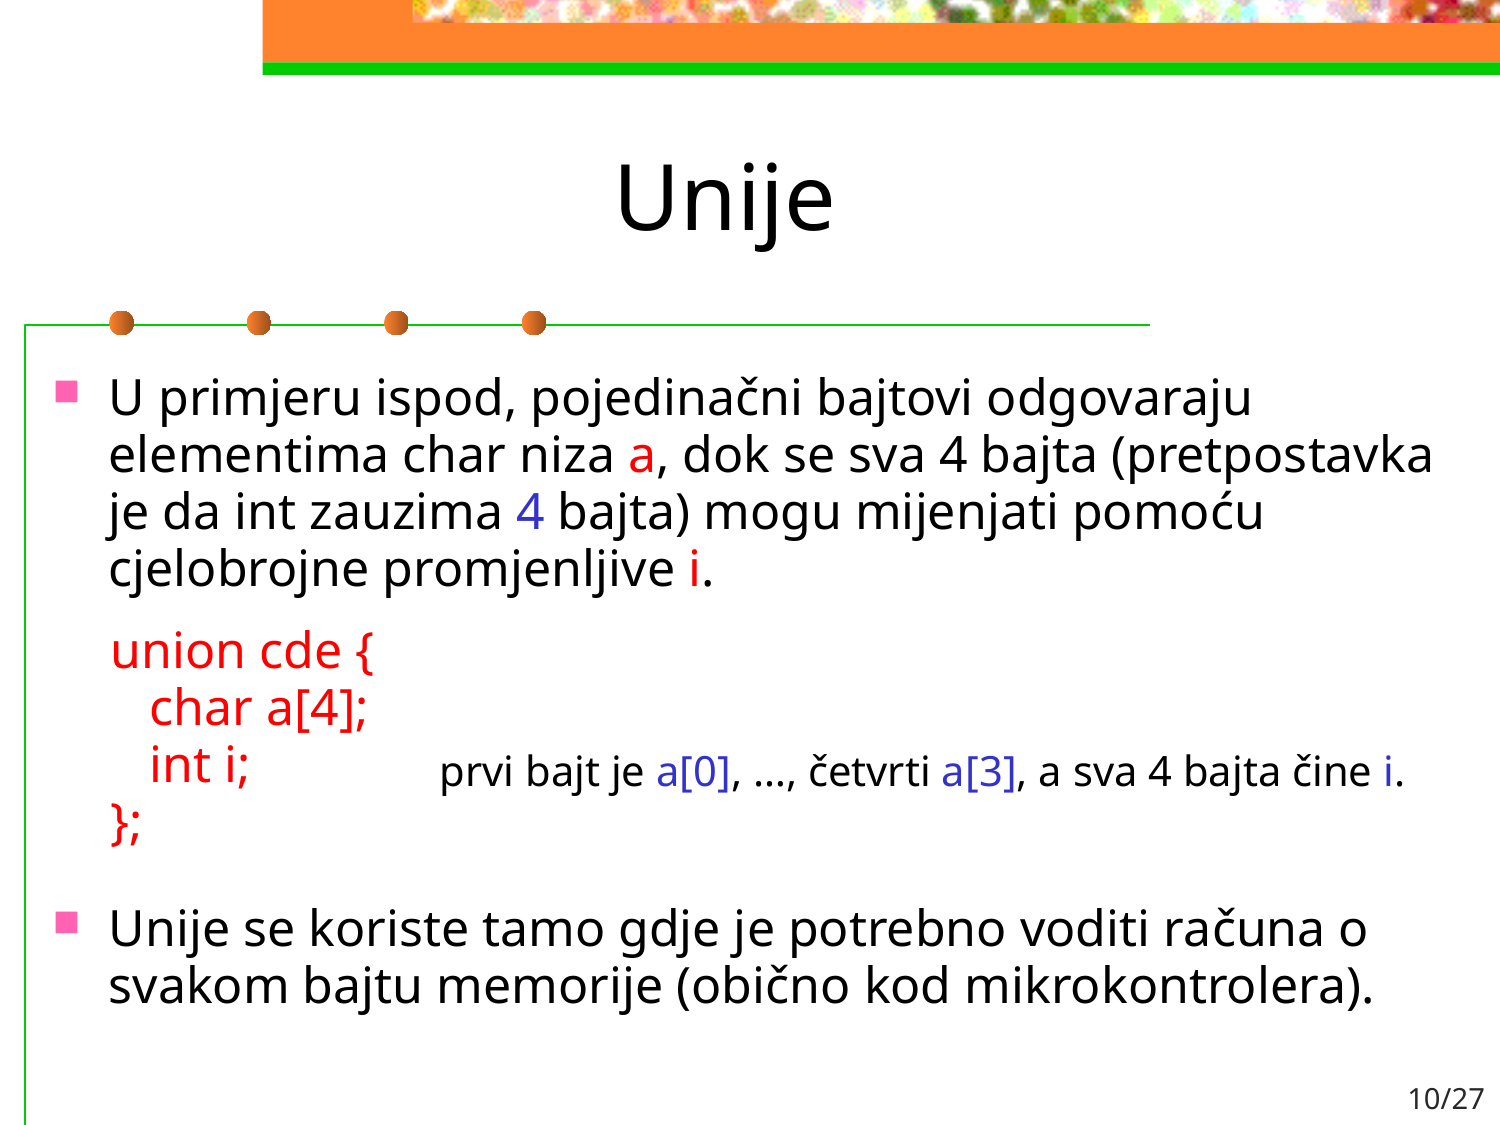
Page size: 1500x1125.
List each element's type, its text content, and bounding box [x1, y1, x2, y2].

text_box 10/27 [1374, 1072, 1500, 1123]
picture [412, 0, 1500, 23]
list U primjeru ispod, pojedinačni bajtovi odgovaraju elementima char niza a, dok se sva 4 bajta (pretpostavka je da int zauzima 4 bajta) mogu mijenjati pomoću cjelobrojne promjenljive i. union cde { char a[4]; int i; }; Unije se koriste tamo gdje je potrebno voditi računa o svakom bajtu memorije (obično kod mikrokontrolera). [37, 362, 1475, 1038]
title Unije [87, 99, 1363, 288]
text_box prvi bajt je a[0], …, četvrti a[3], a sva 4 bajta čine i. [425, 737, 1450, 803]
